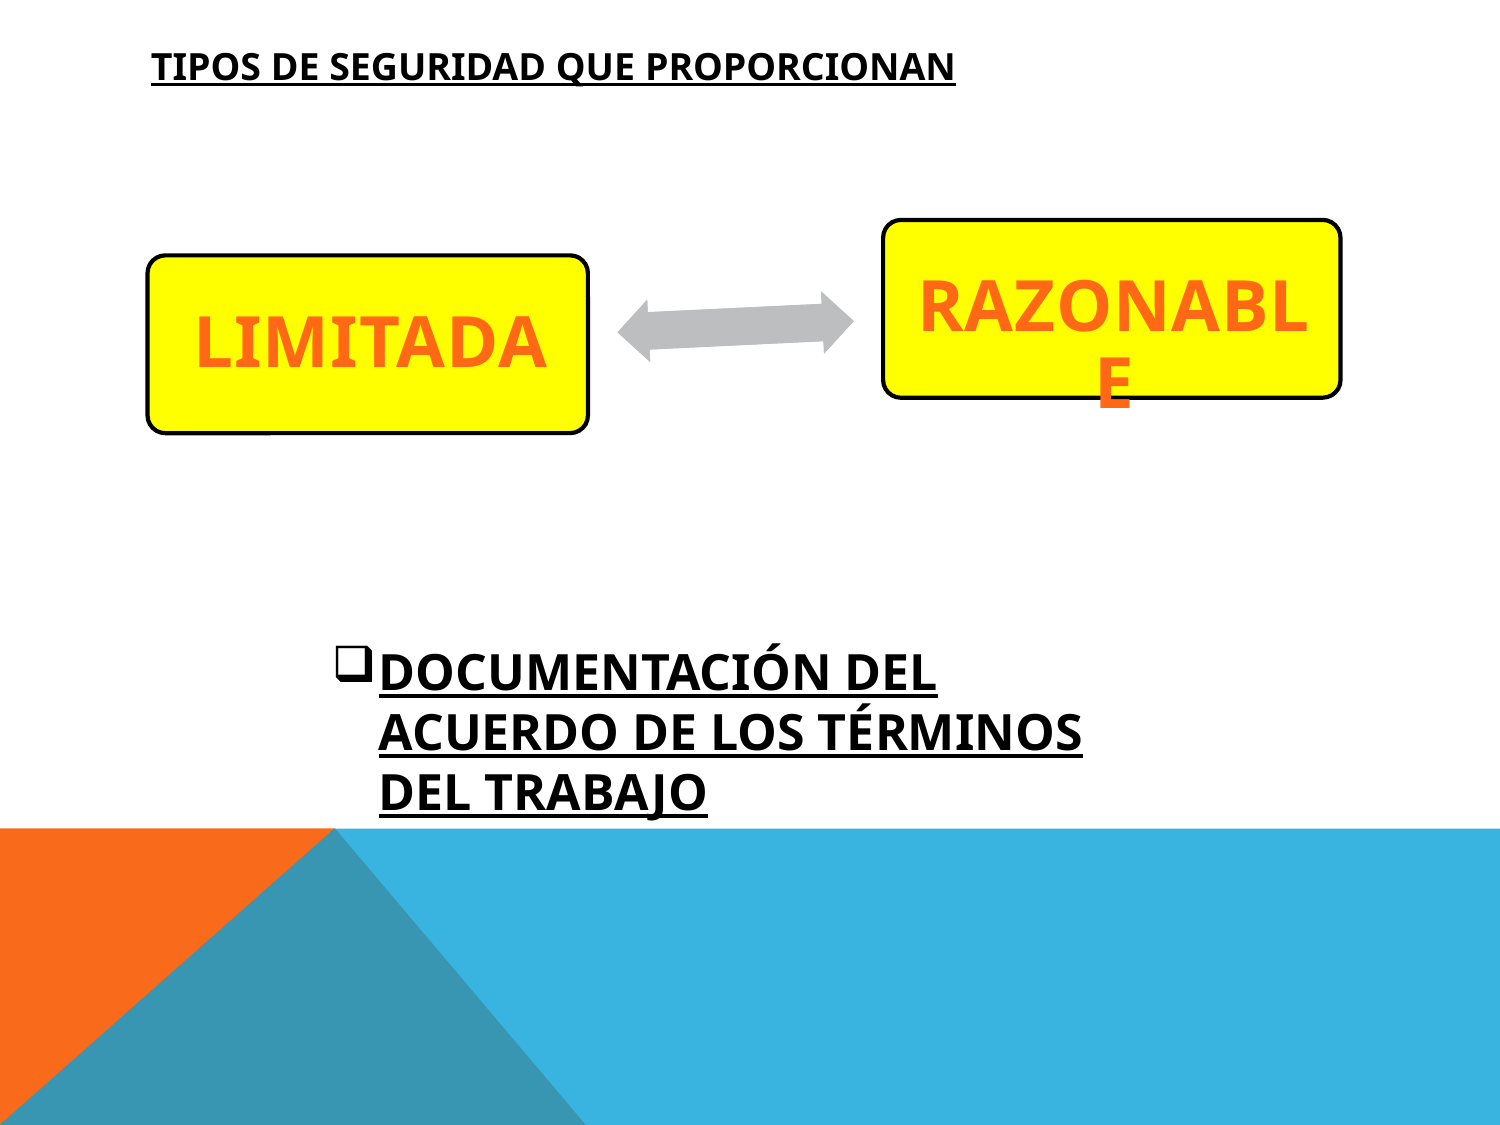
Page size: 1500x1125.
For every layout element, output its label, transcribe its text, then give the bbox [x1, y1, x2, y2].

title TIPOS DE SEGURIDAD QUE PROPORCIONAN [135, 42, 1370, 64]
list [1, 66, 1400, 654]
text_box DOCUMENTACIÓN DEL ACUERDO DE LOS TÉRMINOS DEL TRABAJO [242, 662, 1187, 829]
